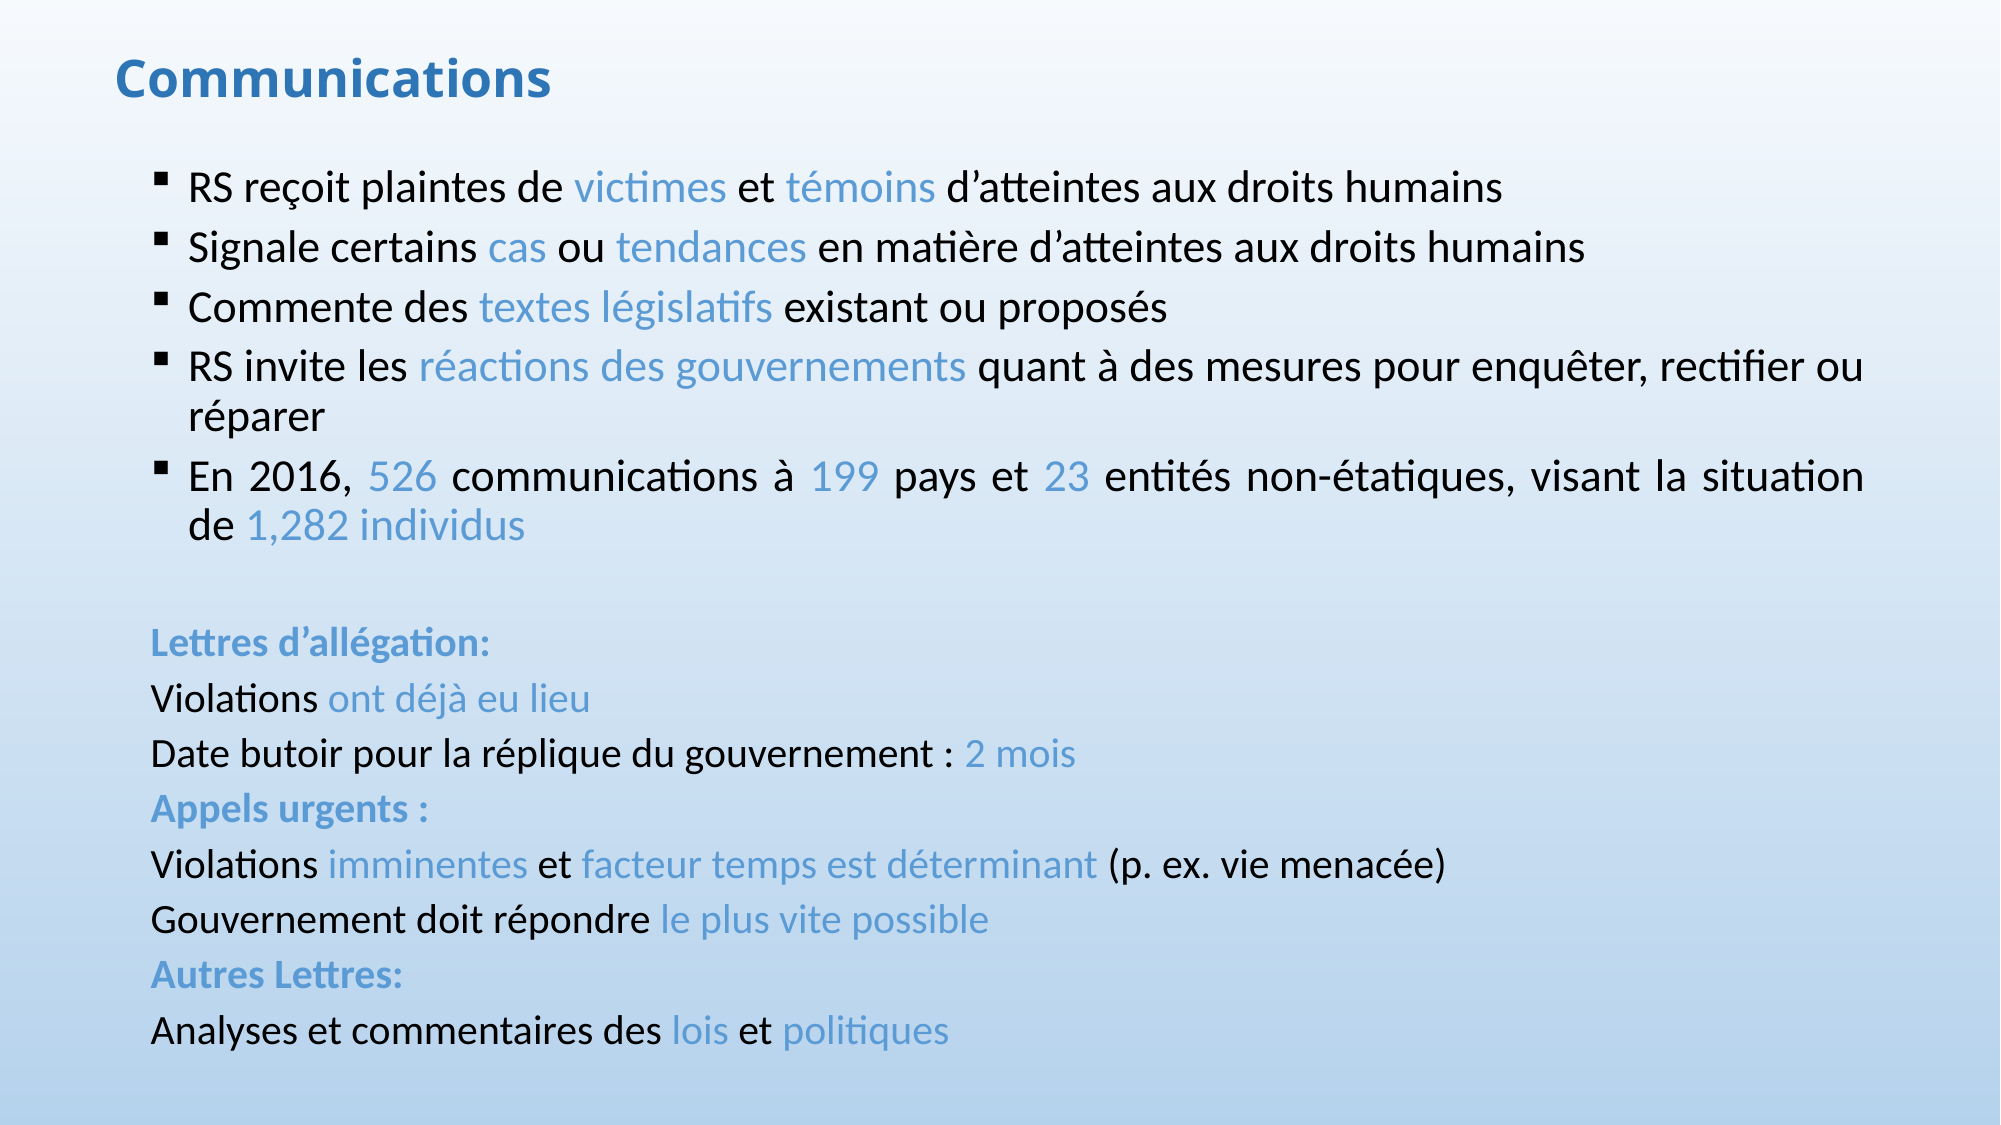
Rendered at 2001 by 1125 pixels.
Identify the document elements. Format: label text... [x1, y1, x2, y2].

title Communications [90, 45, 1223, 162]
text_box RS reçoit plaintes de victimes et témoins d’atteintes aux droits humains Signale certains cas ou tendances en matière d’atteintes aux droits humains Commente des textes législatifs existant ou proposés RS invite les réactions des gouvernements quant à des mesures pour enquêter, rectifier ou réparer En 2016, 526 communications à 199 pays et 23 entités non-étatiques, visant la situation de 1,282 individus Lettres d’allégation: Violations ont déjà eu lieu Date butoir pour la réplique du gouvernement : 2 mois Appels urgents : Violations imminentes et facteur temps est déterminant (p. ex. vie menacée) Gouvernement doit répondre le plus vite possible Autres Lettres: Analyses et commentaires des lois et politiques [135, 155, 1881, 993]
